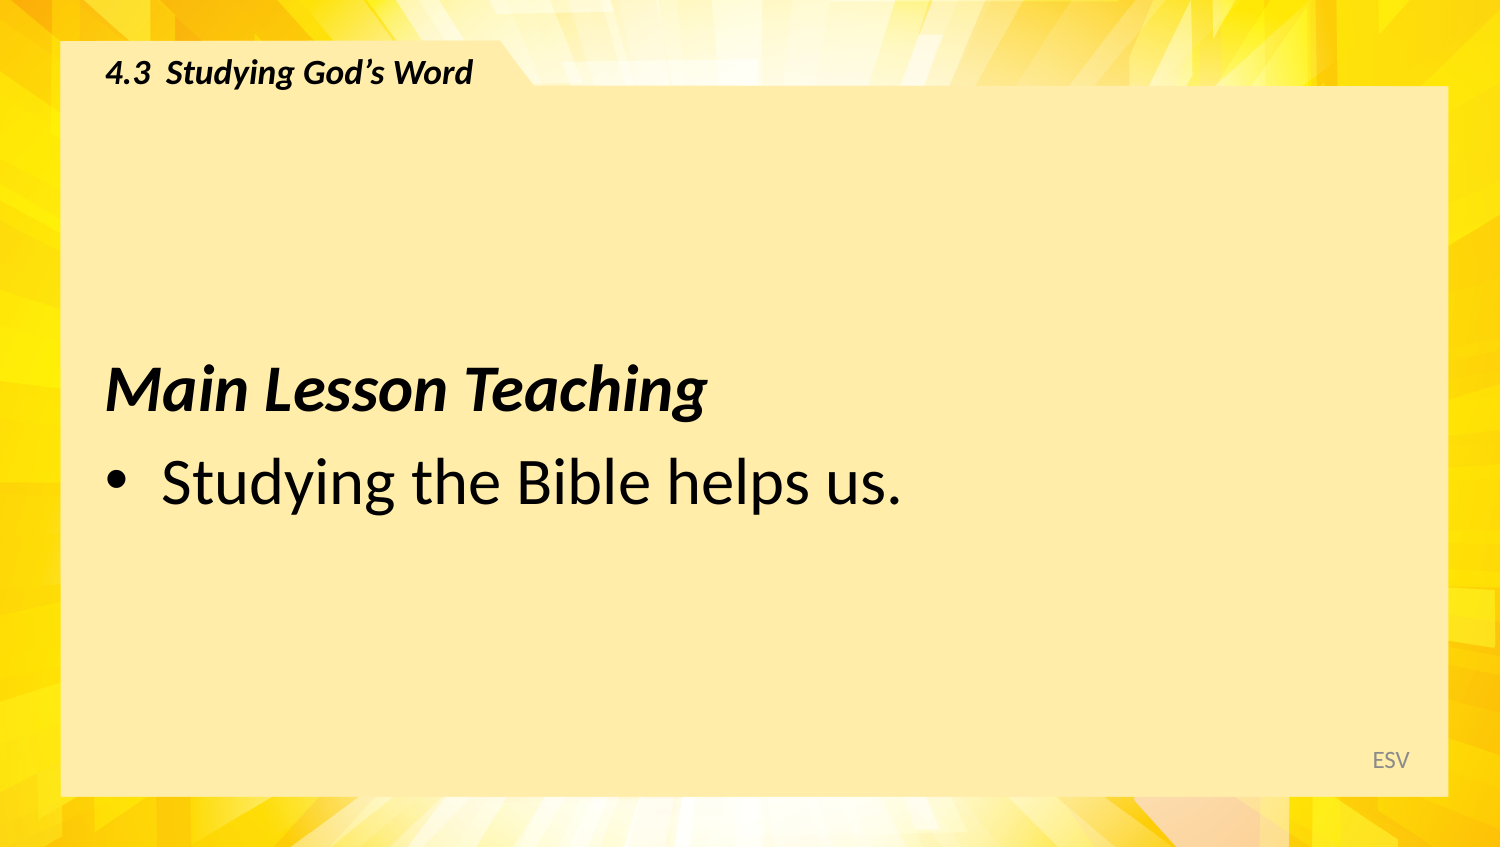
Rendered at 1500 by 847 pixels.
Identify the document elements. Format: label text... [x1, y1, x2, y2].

footer ESV [950, 736, 1425, 782]
picture [0, 0, 1500, 847]
title 4.3 Studying God’s Word [89, 33, 1420, 108]
list Main Lesson Teaching Studying the Bible helps us. [89, 141, 1403, 722]
